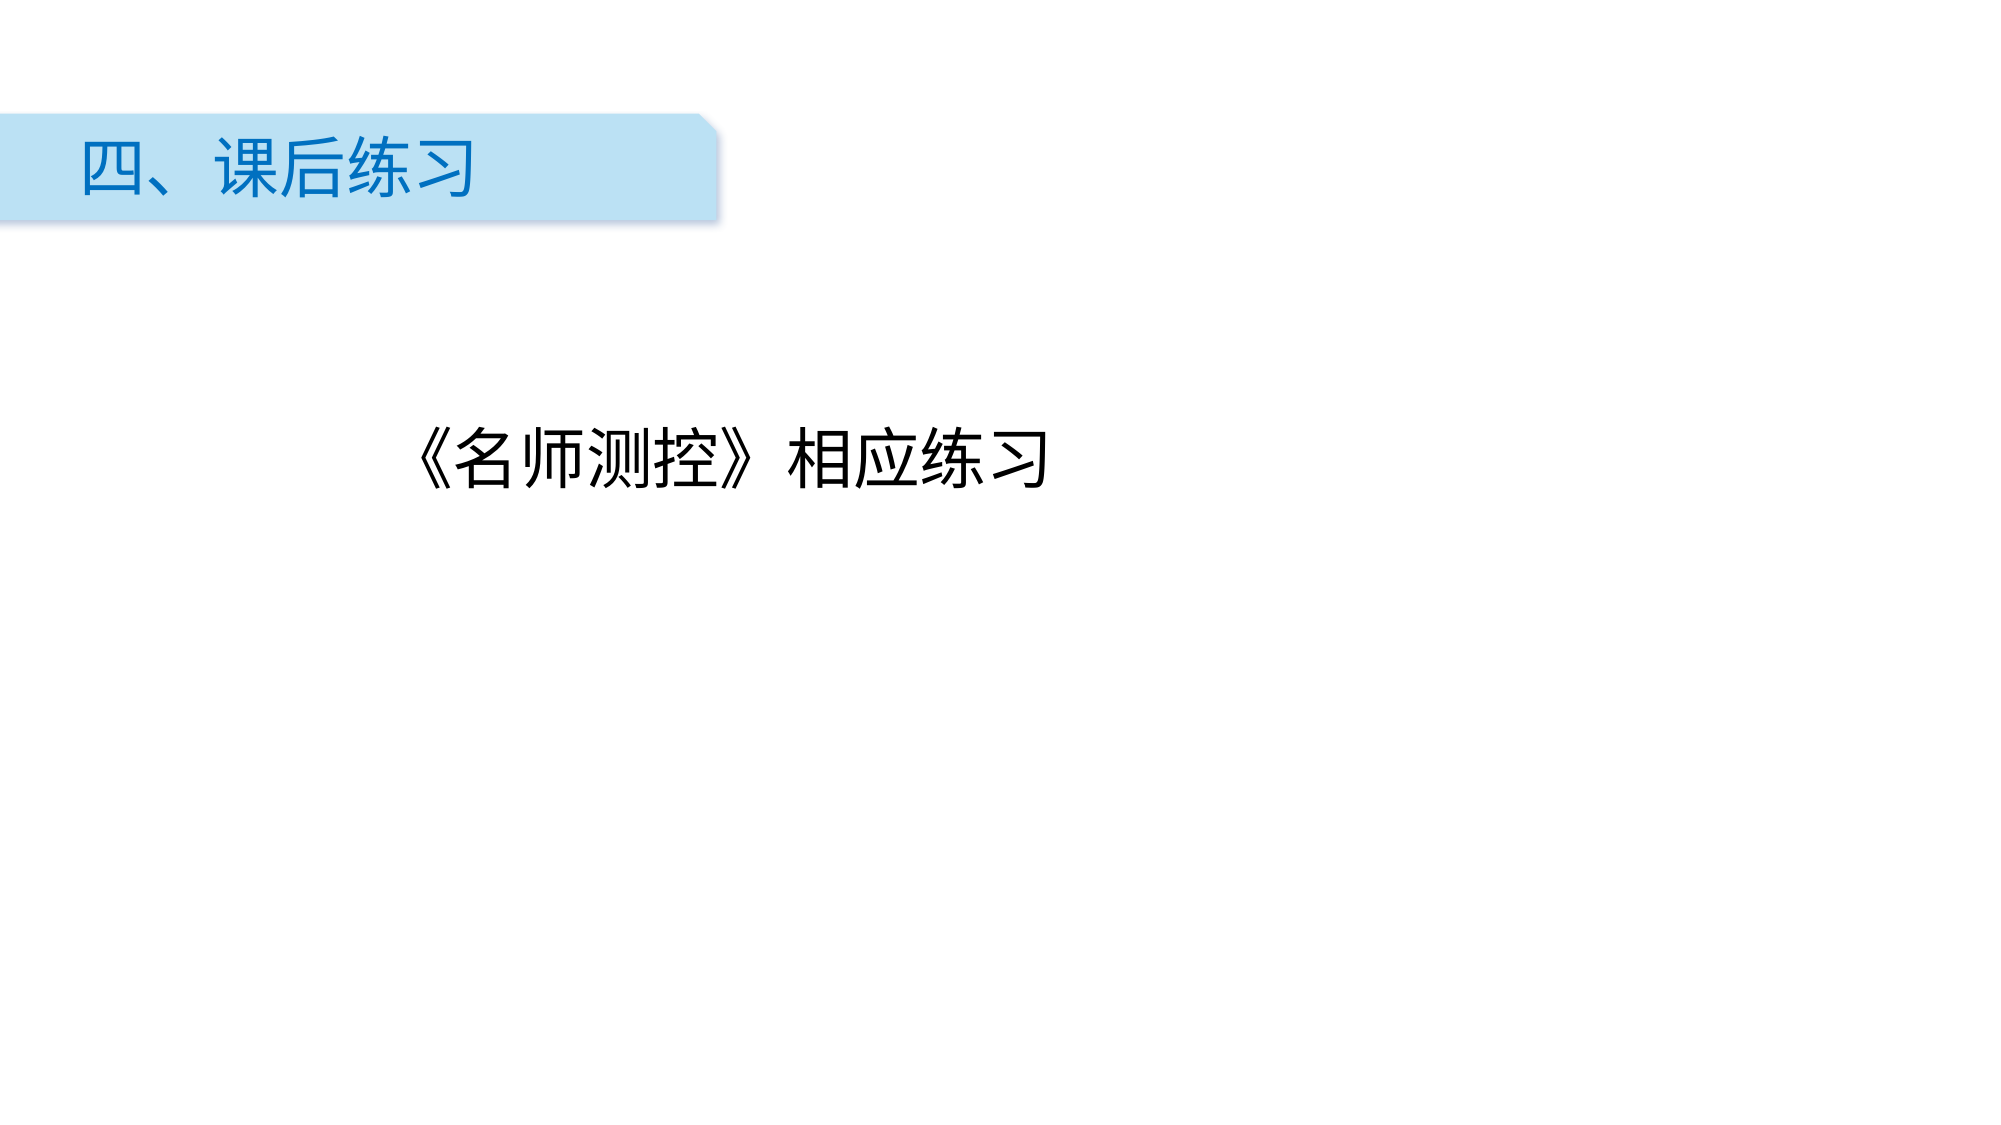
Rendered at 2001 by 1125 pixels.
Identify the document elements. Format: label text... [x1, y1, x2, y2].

text_box 四、课后练习 [64, 118, 495, 214]
text_box 《名师测控》相应练习 [371, 369, 1636, 505]
text_box [0, 112, 718, 222]
